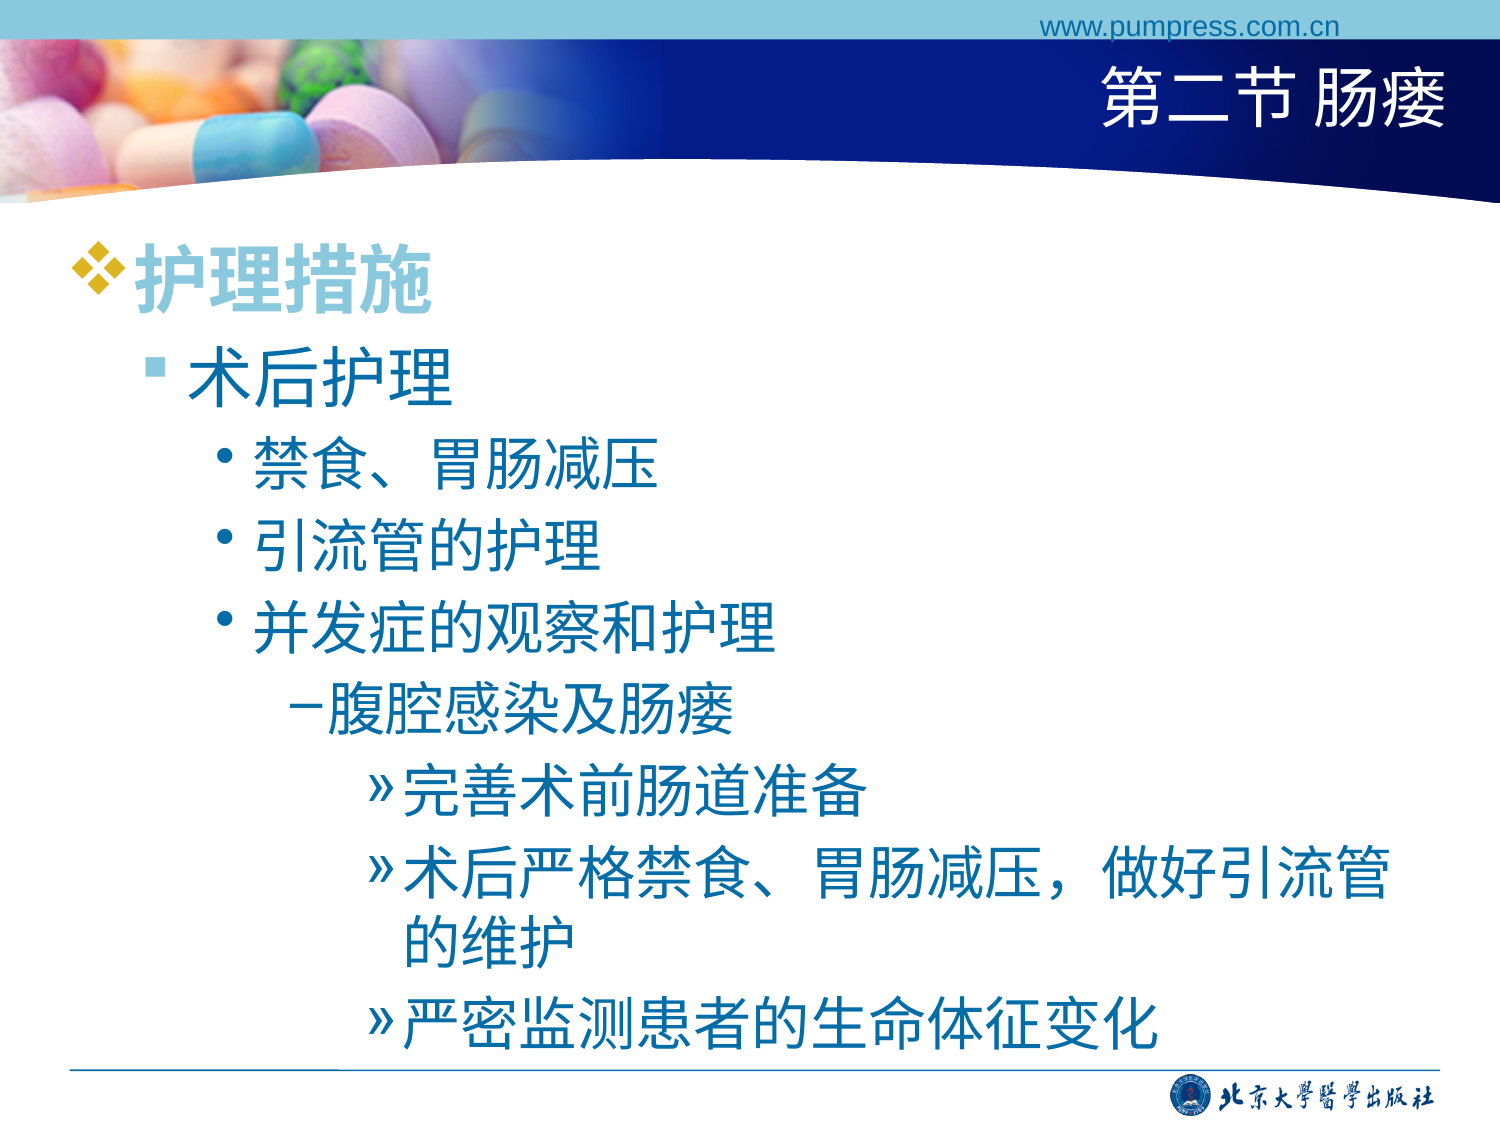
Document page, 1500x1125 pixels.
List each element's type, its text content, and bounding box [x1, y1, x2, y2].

slide_number www.pumpress.com.cn [1025, 0, 1463, 38]
picture [1170, 1074, 1436, 1118]
title 第二节 肠瘘 [137, 49, 1463, 143]
list 护理措施 术后护理 禁食、胃肠减压 引流管的护理 并发症的观察和护理 腹腔感染及肠瘘 完善术前肠道准备 术后严格禁食、胃肠减压，做好引流管的维护 严密监测患者的生命体征变化 [49, 224, 1463, 1026]
picture [0, 40, 1500, 203]
